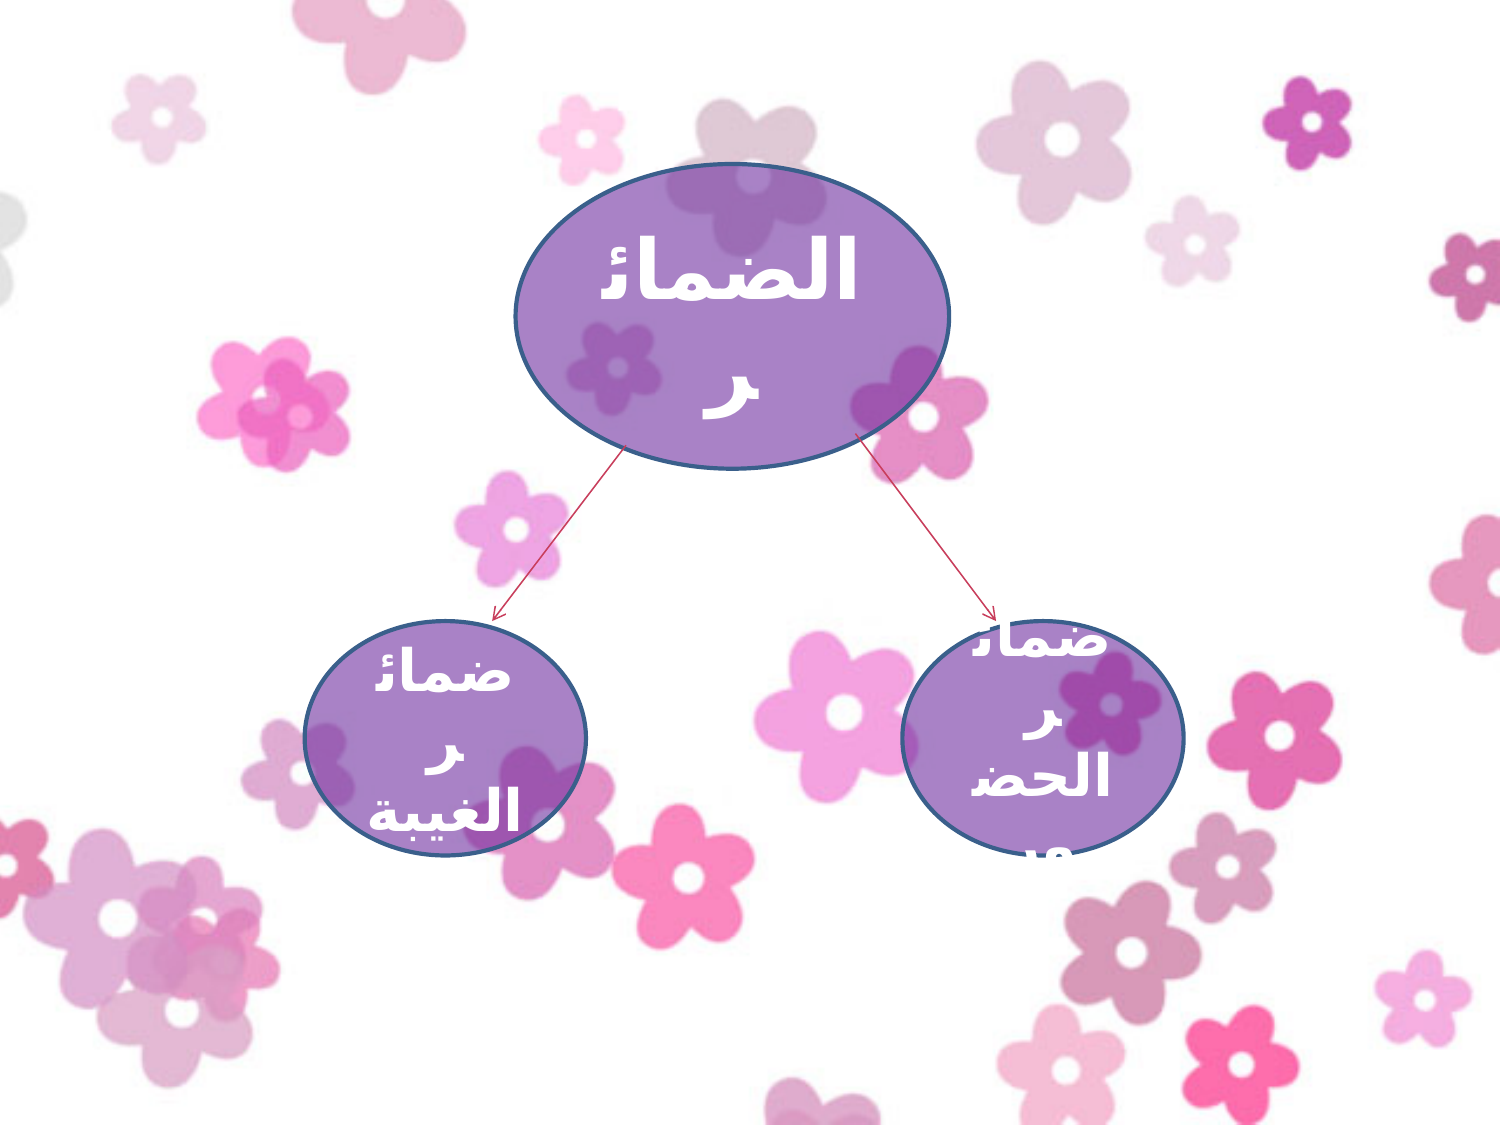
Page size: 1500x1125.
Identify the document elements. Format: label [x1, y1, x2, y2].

picture [0, 0, 1500, 1125]
text_box [470, 465, 648, 601]
text_box [831, 456, 1020, 598]
